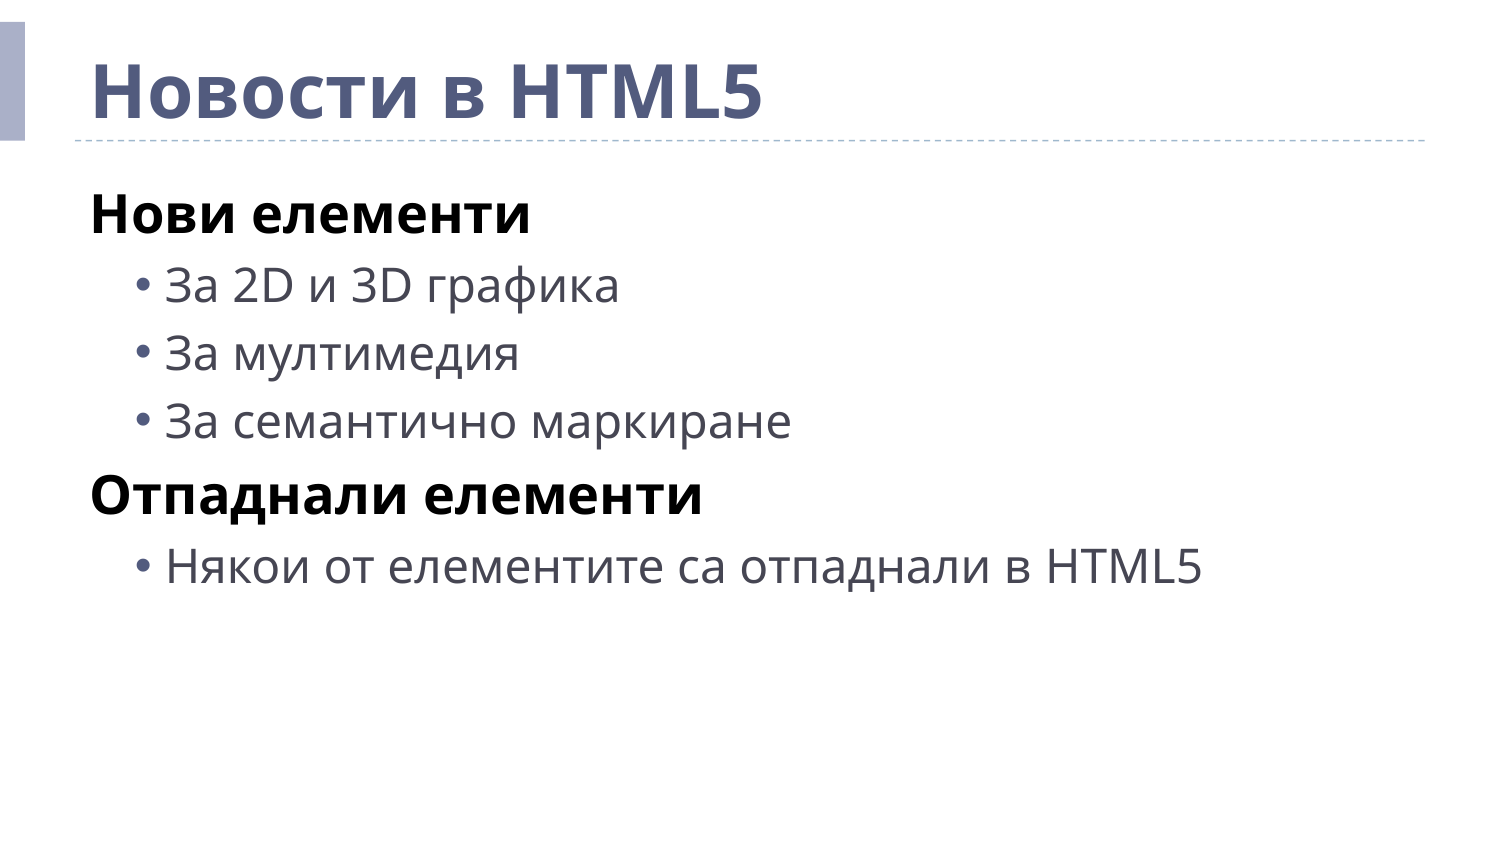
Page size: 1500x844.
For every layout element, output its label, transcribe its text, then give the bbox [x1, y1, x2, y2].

title Новости в HTML5 [75, 18, 1475, 141]
list Нови елементи За 2D и 3D графика За мултимедия За семантично маркиране Отпаднали елементи Някои от елементите са отпаднали в HTML5 [75, 171, 1475, 835]
